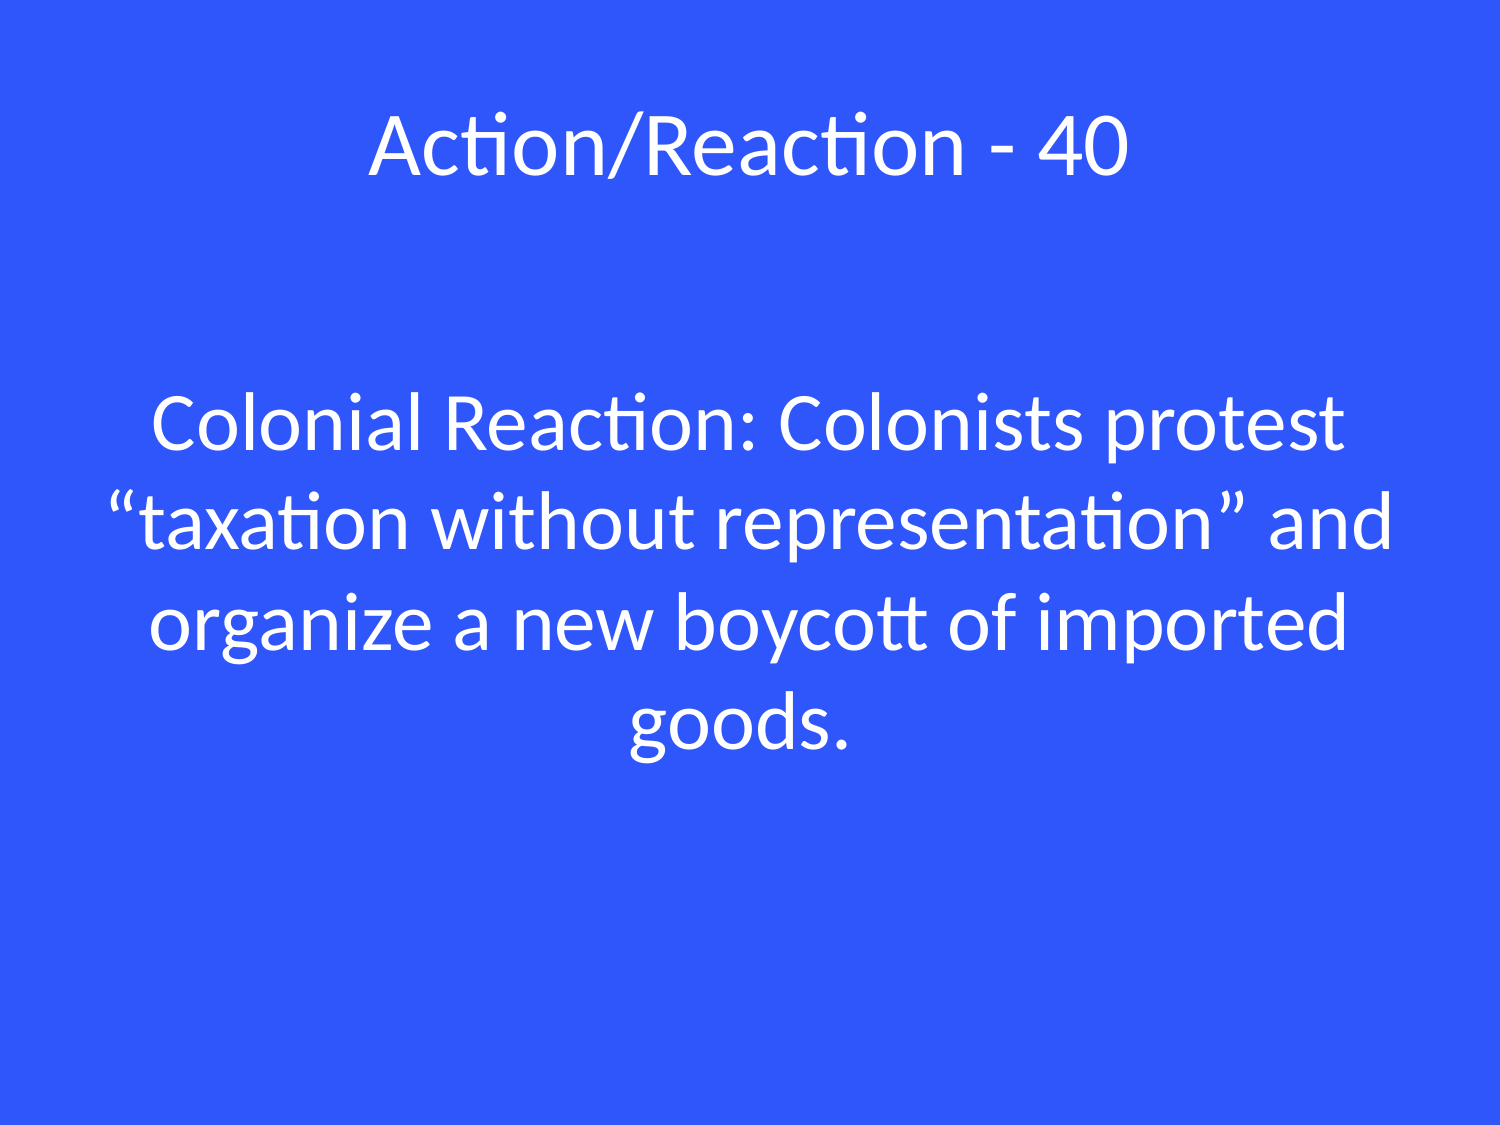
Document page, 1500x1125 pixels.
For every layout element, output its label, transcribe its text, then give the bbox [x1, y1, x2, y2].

title Action/Reaction - 40 [75, 45, 1425, 233]
list Colonial Reaction: Colonists protest “taxation without representation” and organize a new boycott of imported goods. [75, 262, 1425, 1005]
